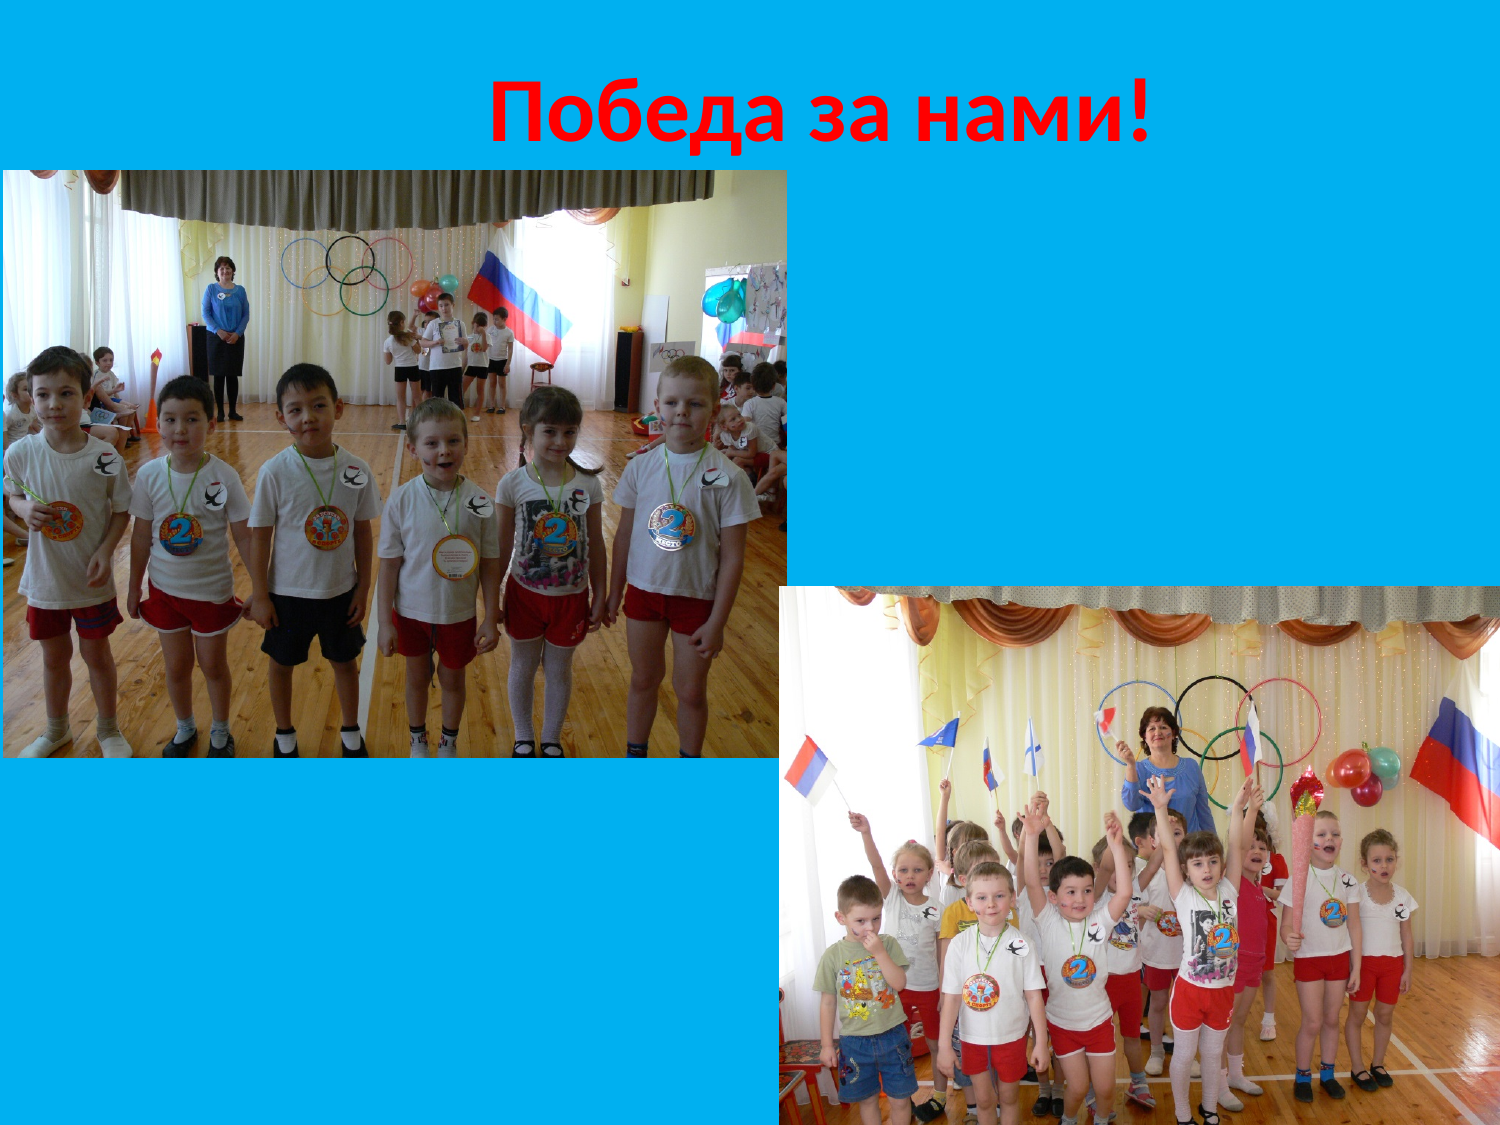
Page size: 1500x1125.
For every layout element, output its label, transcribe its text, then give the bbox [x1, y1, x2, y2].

text_box Победа за нами! [53, 42, 1447, 168]
picture [4, 171, 1500, 1125]
